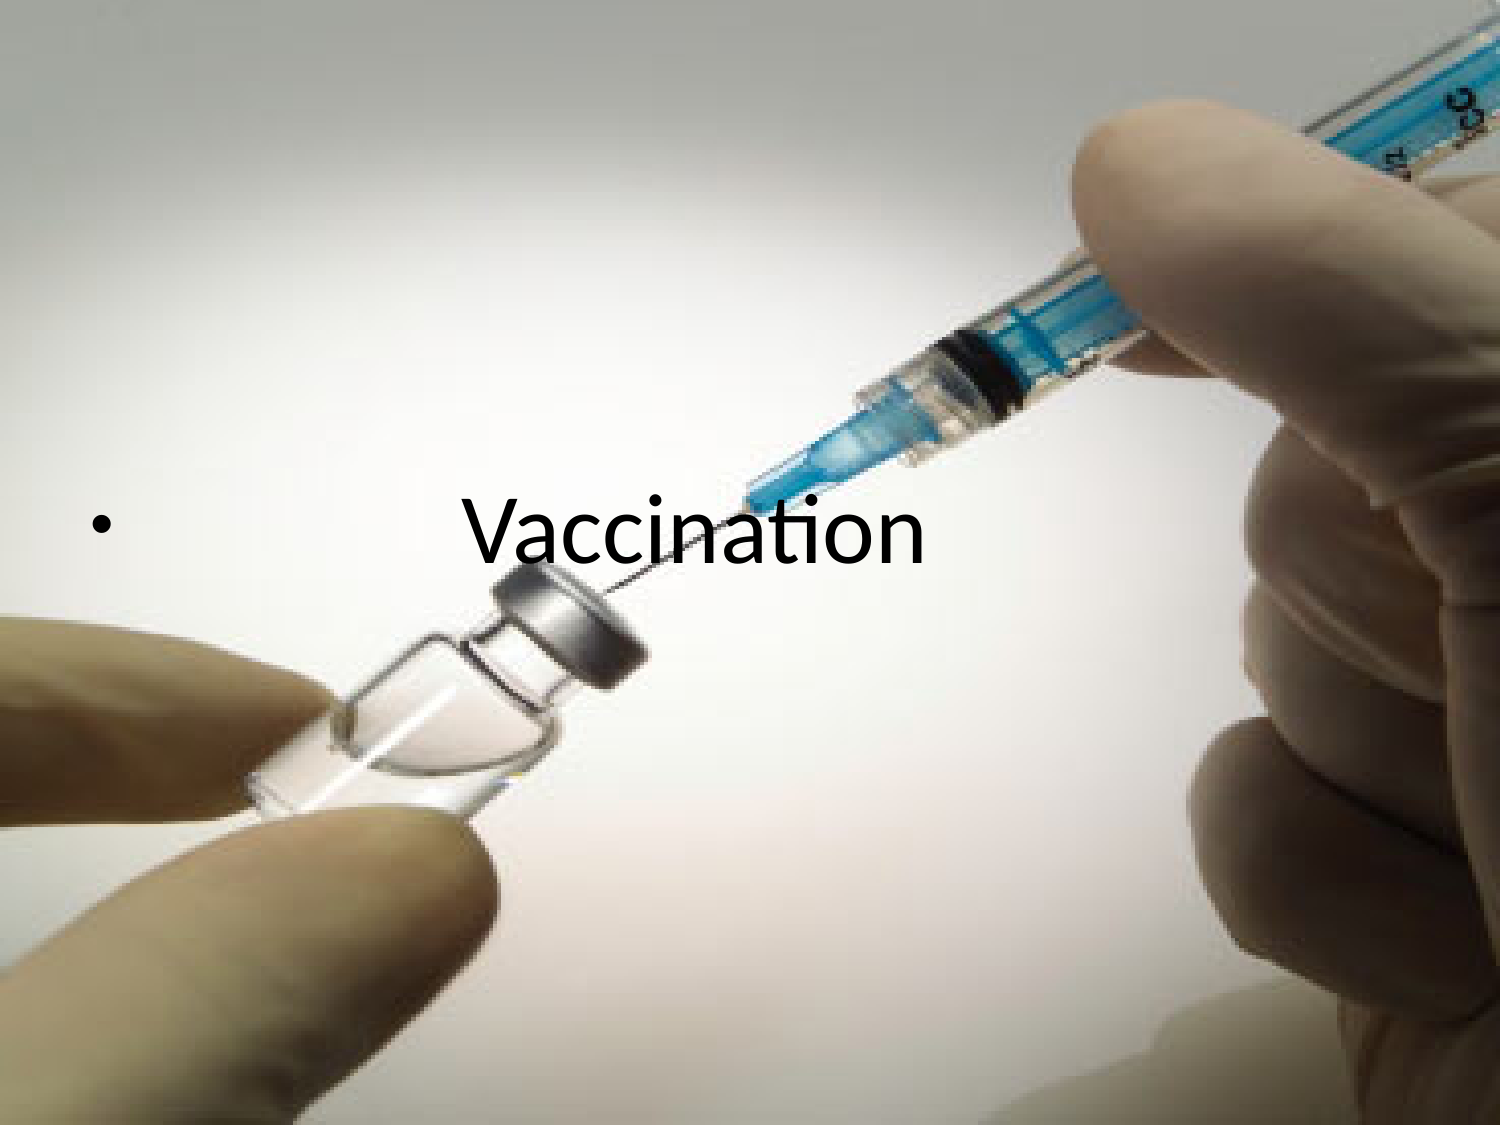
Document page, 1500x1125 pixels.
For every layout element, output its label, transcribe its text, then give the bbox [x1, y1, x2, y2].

picture [0, 0, 1500, 1125]
list Vaccination [75, 262, 1425, 1005]
